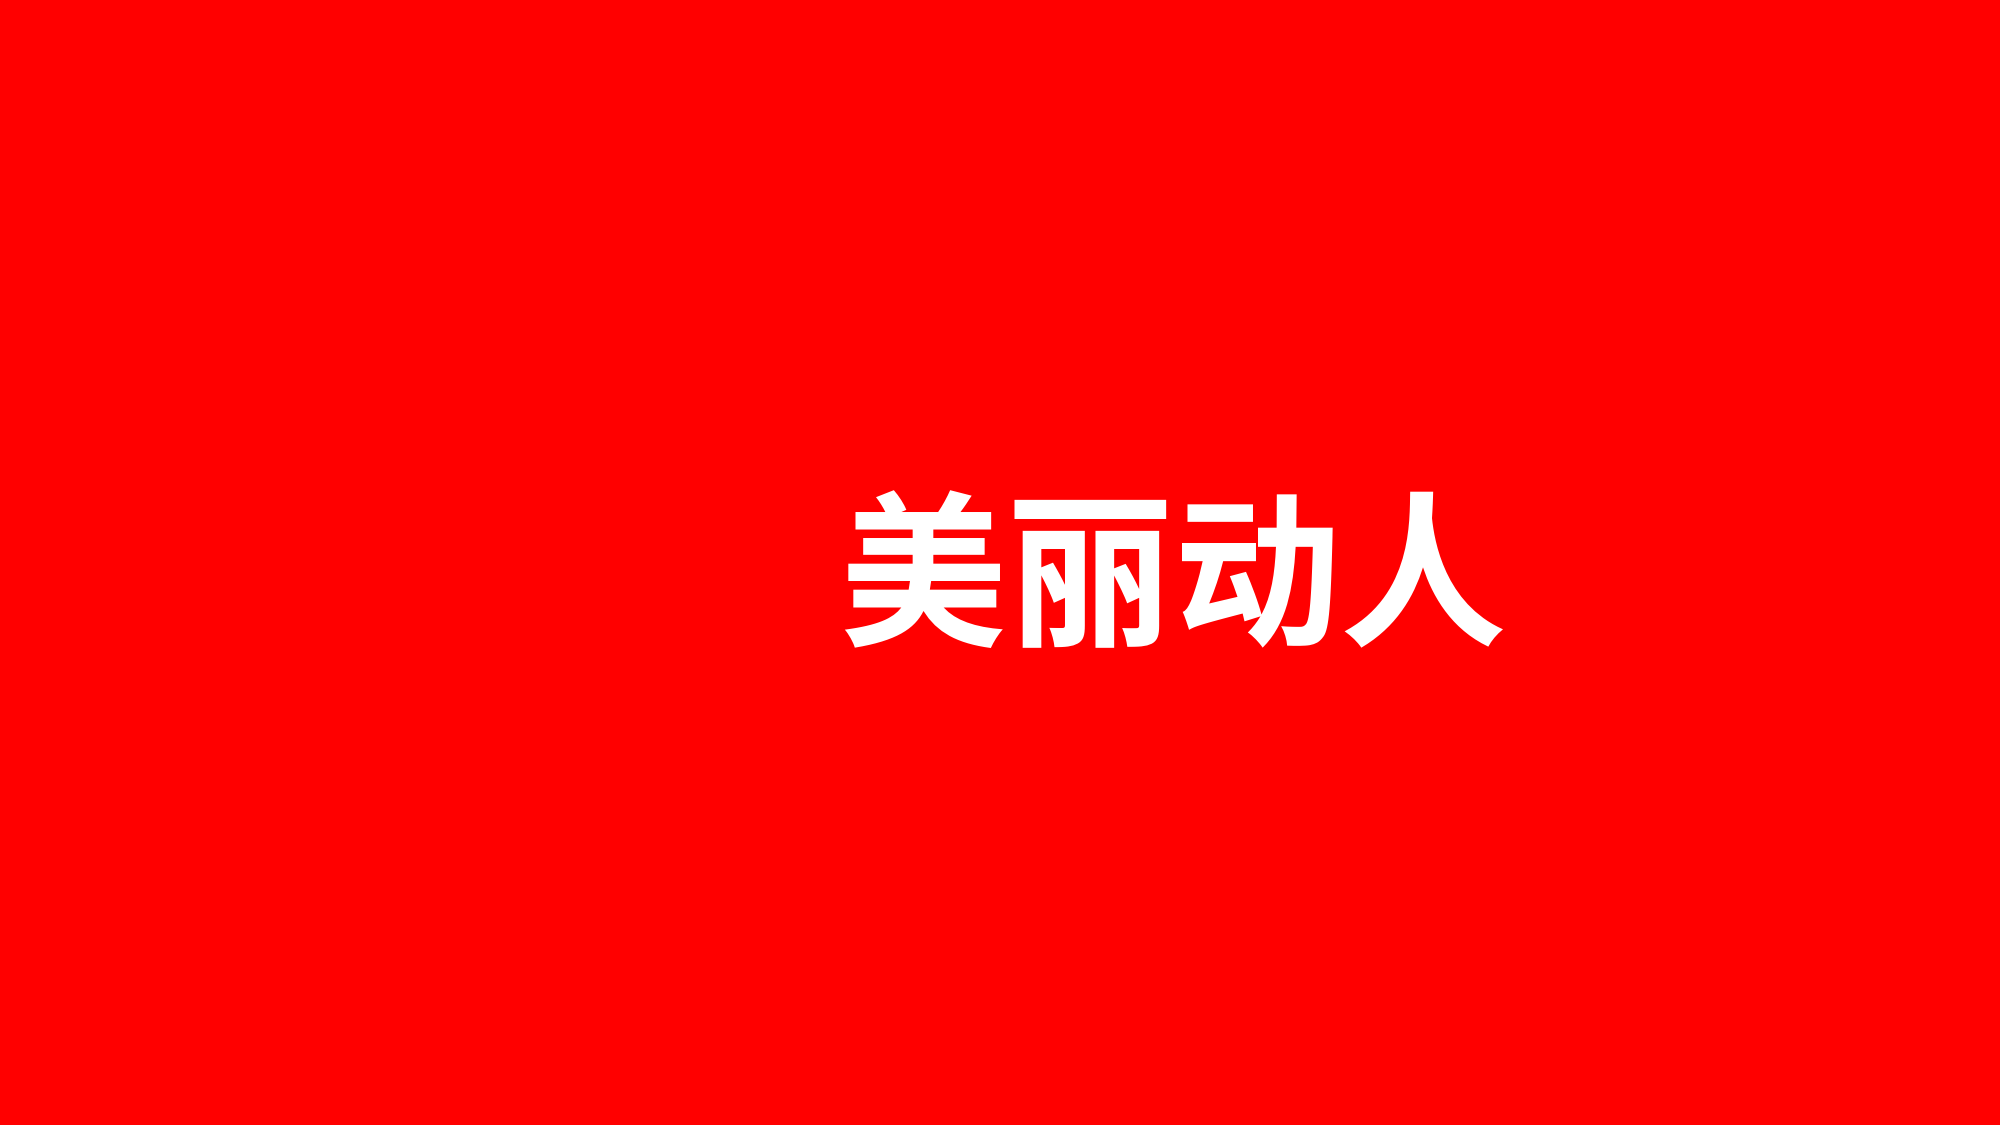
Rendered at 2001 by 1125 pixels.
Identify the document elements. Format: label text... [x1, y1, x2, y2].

text_box 美丽动人 [826, 459, 1743, 675]
